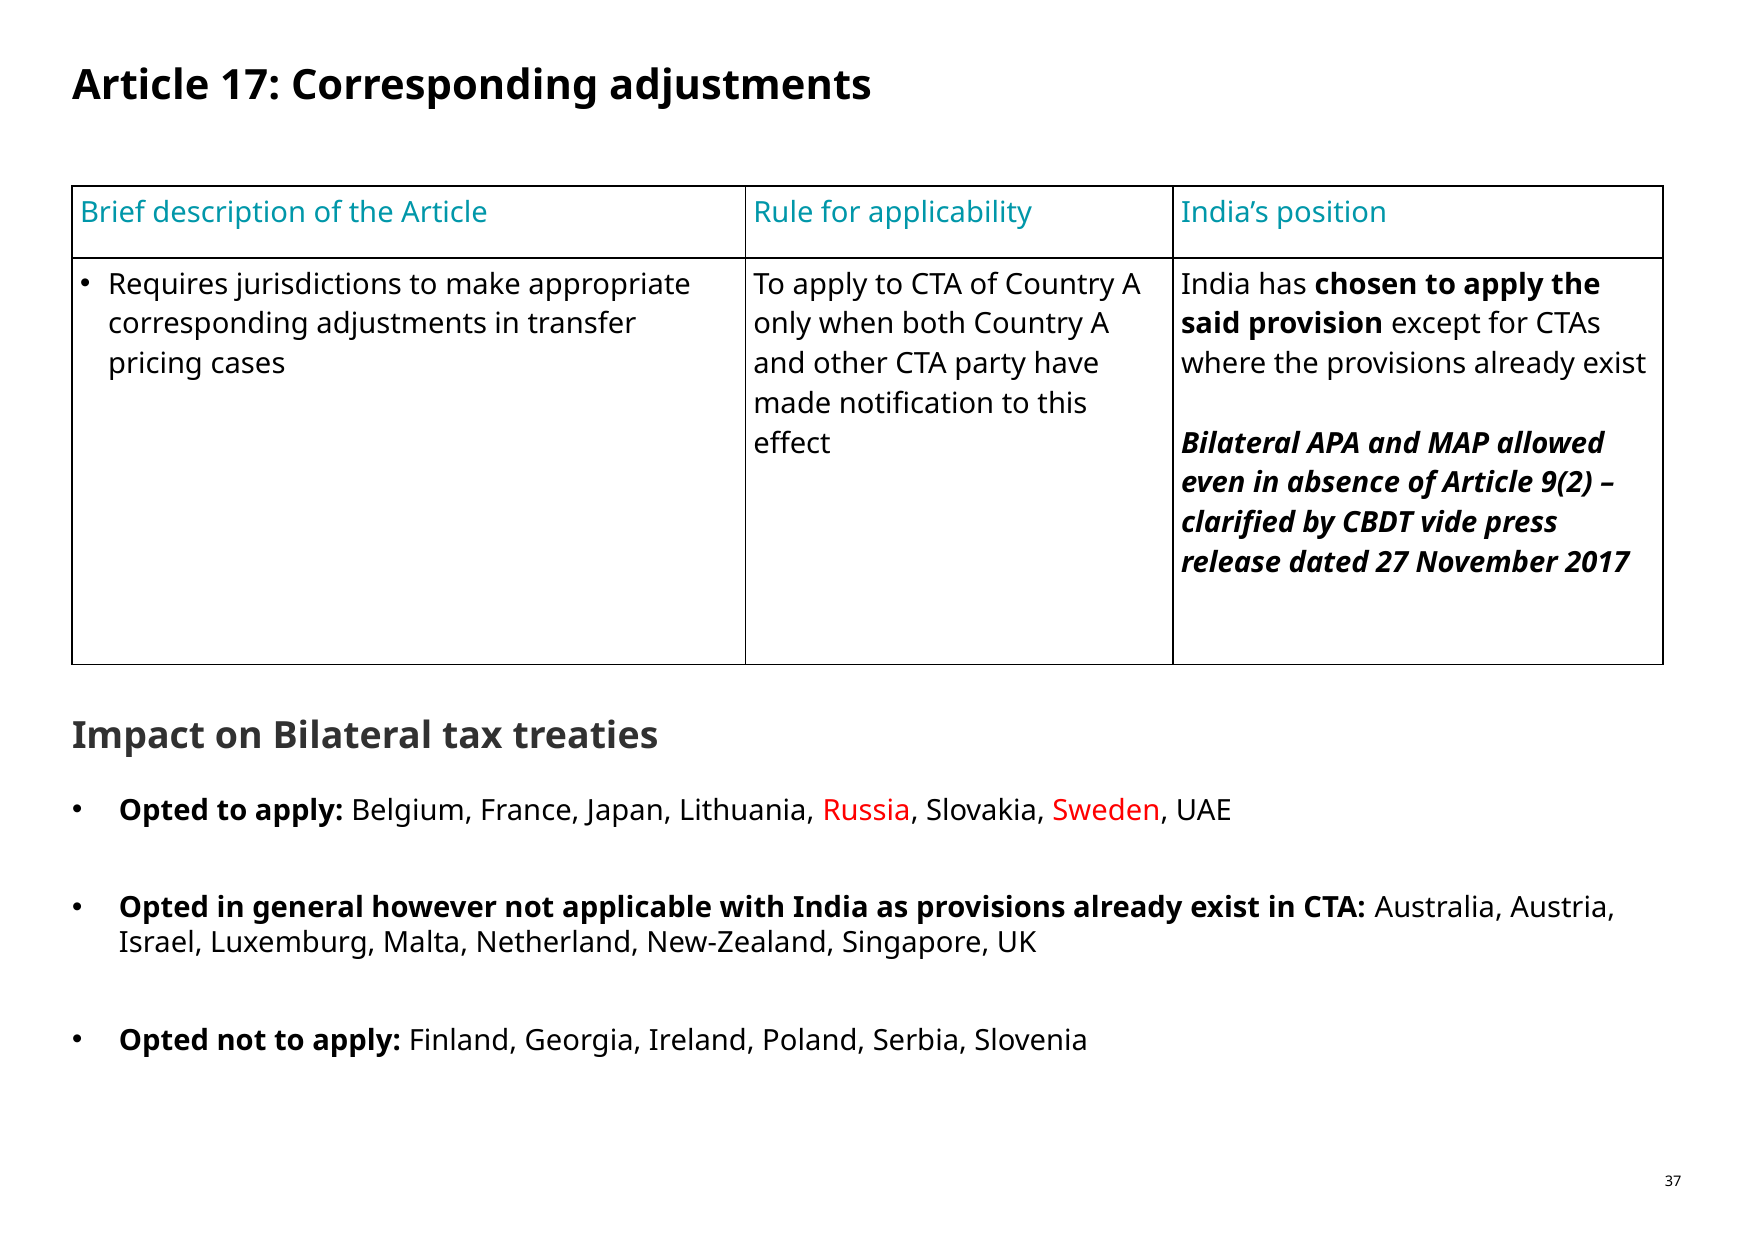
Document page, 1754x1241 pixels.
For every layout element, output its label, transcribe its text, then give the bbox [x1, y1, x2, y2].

table_cell India has chosen to apply the said provision except for CTAs where the provisions already exist Bilateral APA and MAP allowed even in absence of Article 9(2) – clarified by CBDT vide press release dated 27 November 2017 [1174, 259, 1662, 664]
table_cell To apply to CTA of Country A only when both Country A and other CTA party have made notification to this effect [746, 259, 1172, 664]
table_header Rule for applicability [746, 187, 1172, 257]
table_header India’s position [1174, 187, 1662, 257]
title Article 17: Corresponding adjustments [72, 57, 1678, 118]
table_cell Requires jurisdictions to make appropriate corresponding adjustments in transfer pricing cases [73, 259, 745, 664]
table_header Brief description of the Article [73, 187, 745, 257]
text_box Impact on Bilateral tax treaties Opted to apply: Belgium, France, Japan, Lithuania, Russia, Slovakia, Sweden, UAE Opted in general however not applicable with India as provisions already exist in CTA: Australia, Austria, Israel, Luxemburg, Malta, Netherland, New-Zealand, Singapore, UK Opted not to apply: Finland, Georgia, Ireland, Poland, Serbia, Slovenia [72, 711, 1678, 1105]
